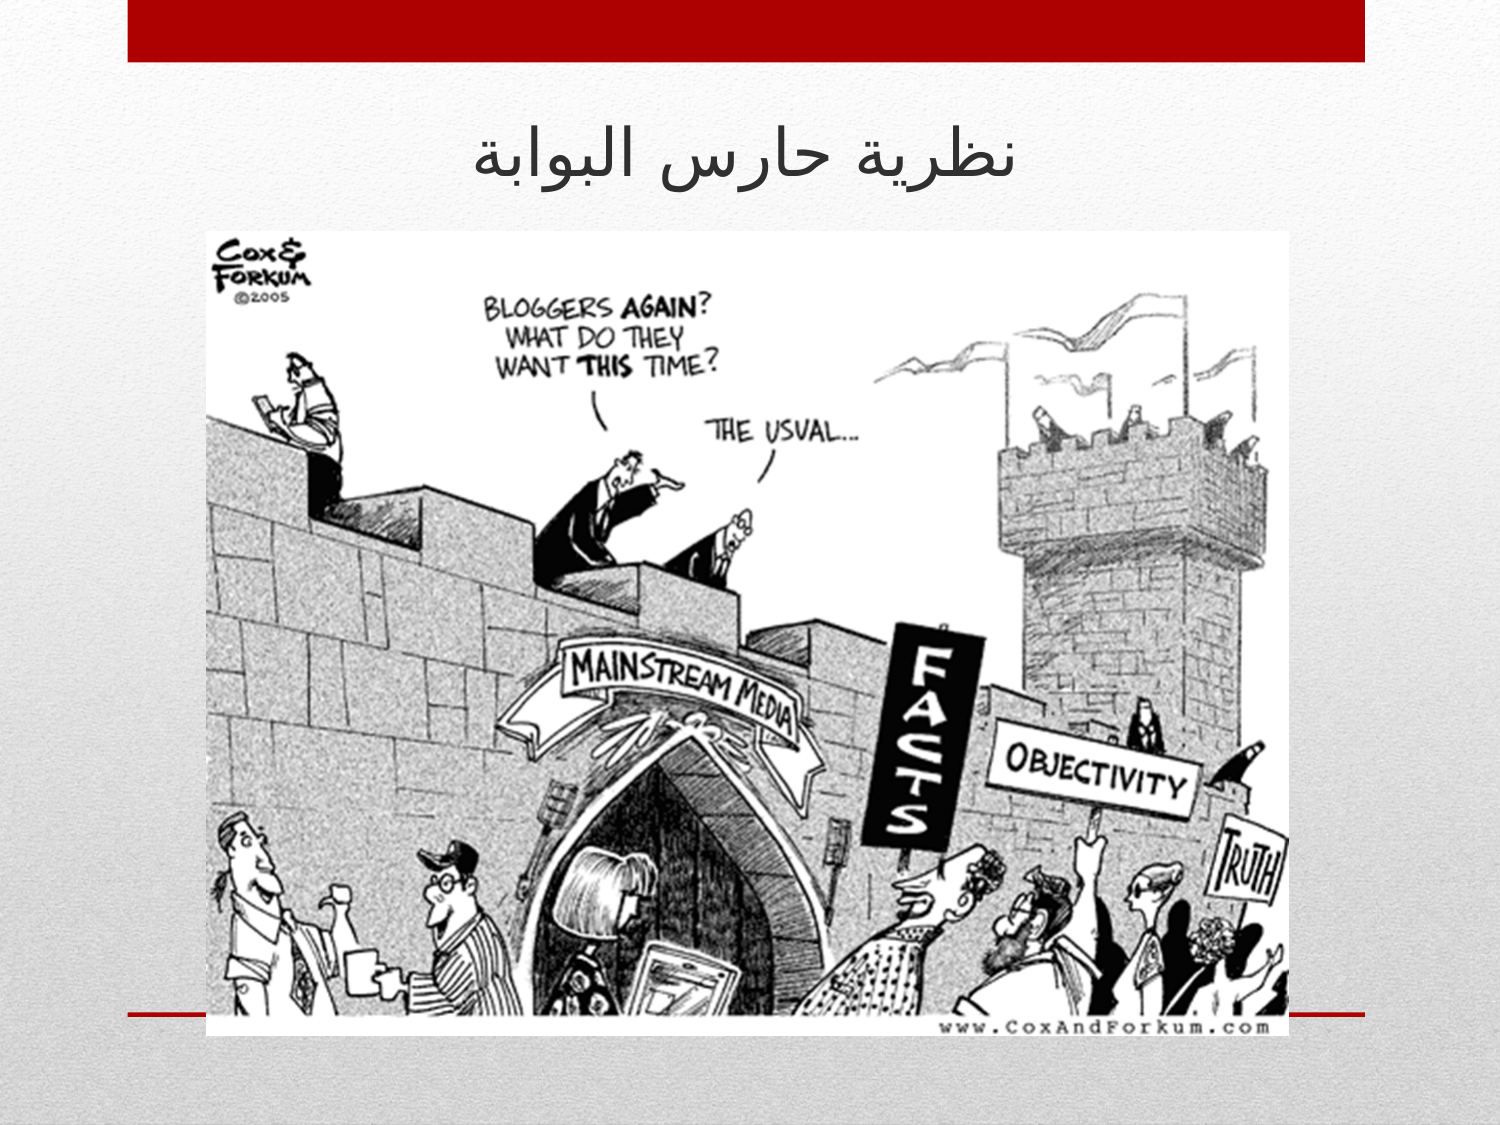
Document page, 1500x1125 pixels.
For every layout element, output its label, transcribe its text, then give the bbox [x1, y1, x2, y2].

list نظرية حارس البوابة [126, 0, 1365, 504]
picture [205, 230, 1290, 1037]
